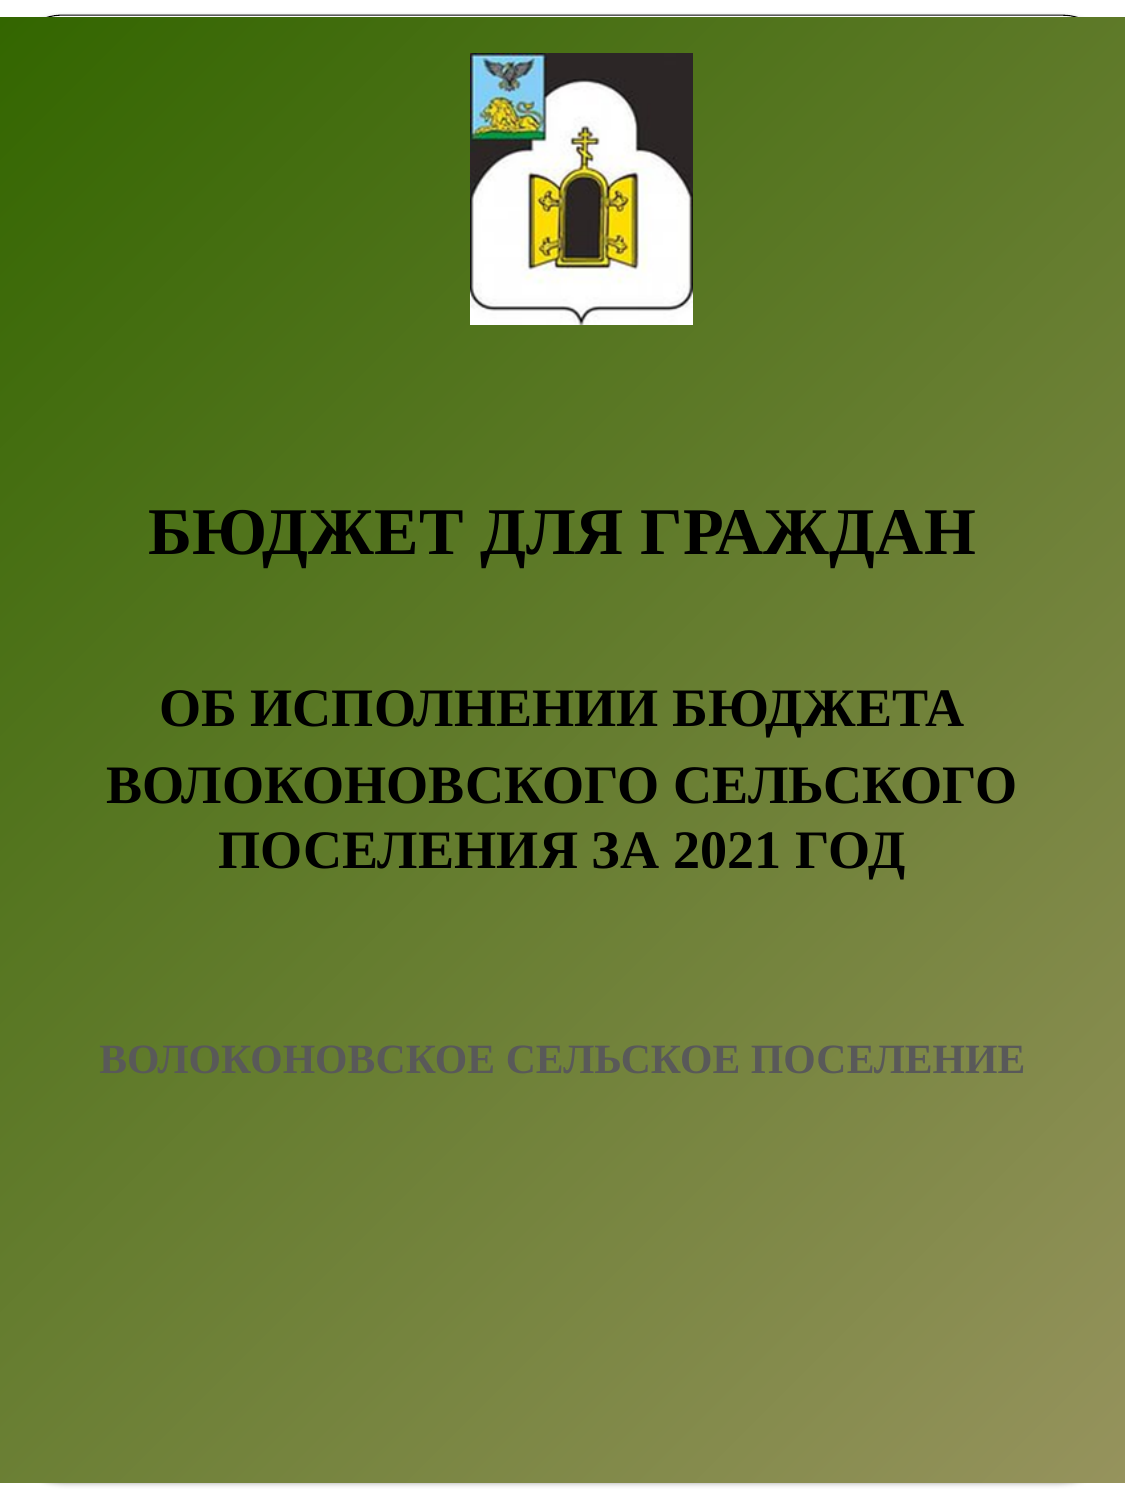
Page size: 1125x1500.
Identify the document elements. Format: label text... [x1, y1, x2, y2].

list БЮДЖЕТ ДЛЯ ГРАЖДАН ОБ ИСПОЛНЕНИИ БЮДЖЕТА ВОЛОКОНОВСКОГО СЕЛЬСКОГО ПОСЕЛЕНИЯ ЗА 2021 ГОД ВОЛОКОНОВСКОЕ СЕЛЬСКОЕ ПОСЕЛЕНИЕ [0, 17, 1125, 1483]
picture [470, 52, 693, 326]
